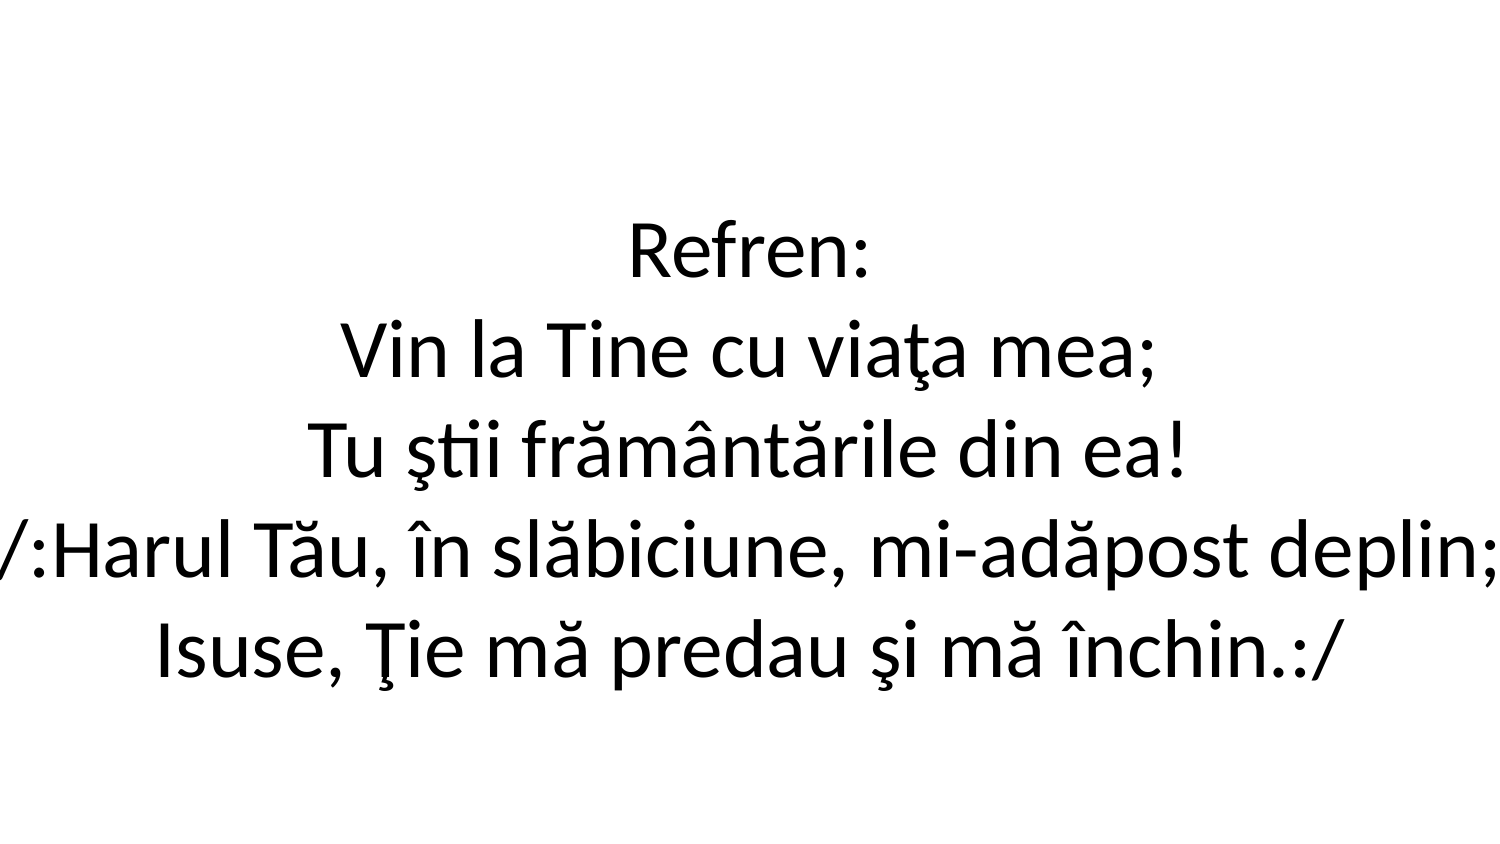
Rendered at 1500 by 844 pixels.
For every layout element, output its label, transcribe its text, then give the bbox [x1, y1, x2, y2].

text_box Refren: Vin la Tine cu viaţa mea; Tu ştii frământările din ea! /:Harul Tău, în slăbiciune, mi-adăpost deplin; Isuse, Ţie mă predau şi mă închin.:/ [0, 142, 1500, 702]
